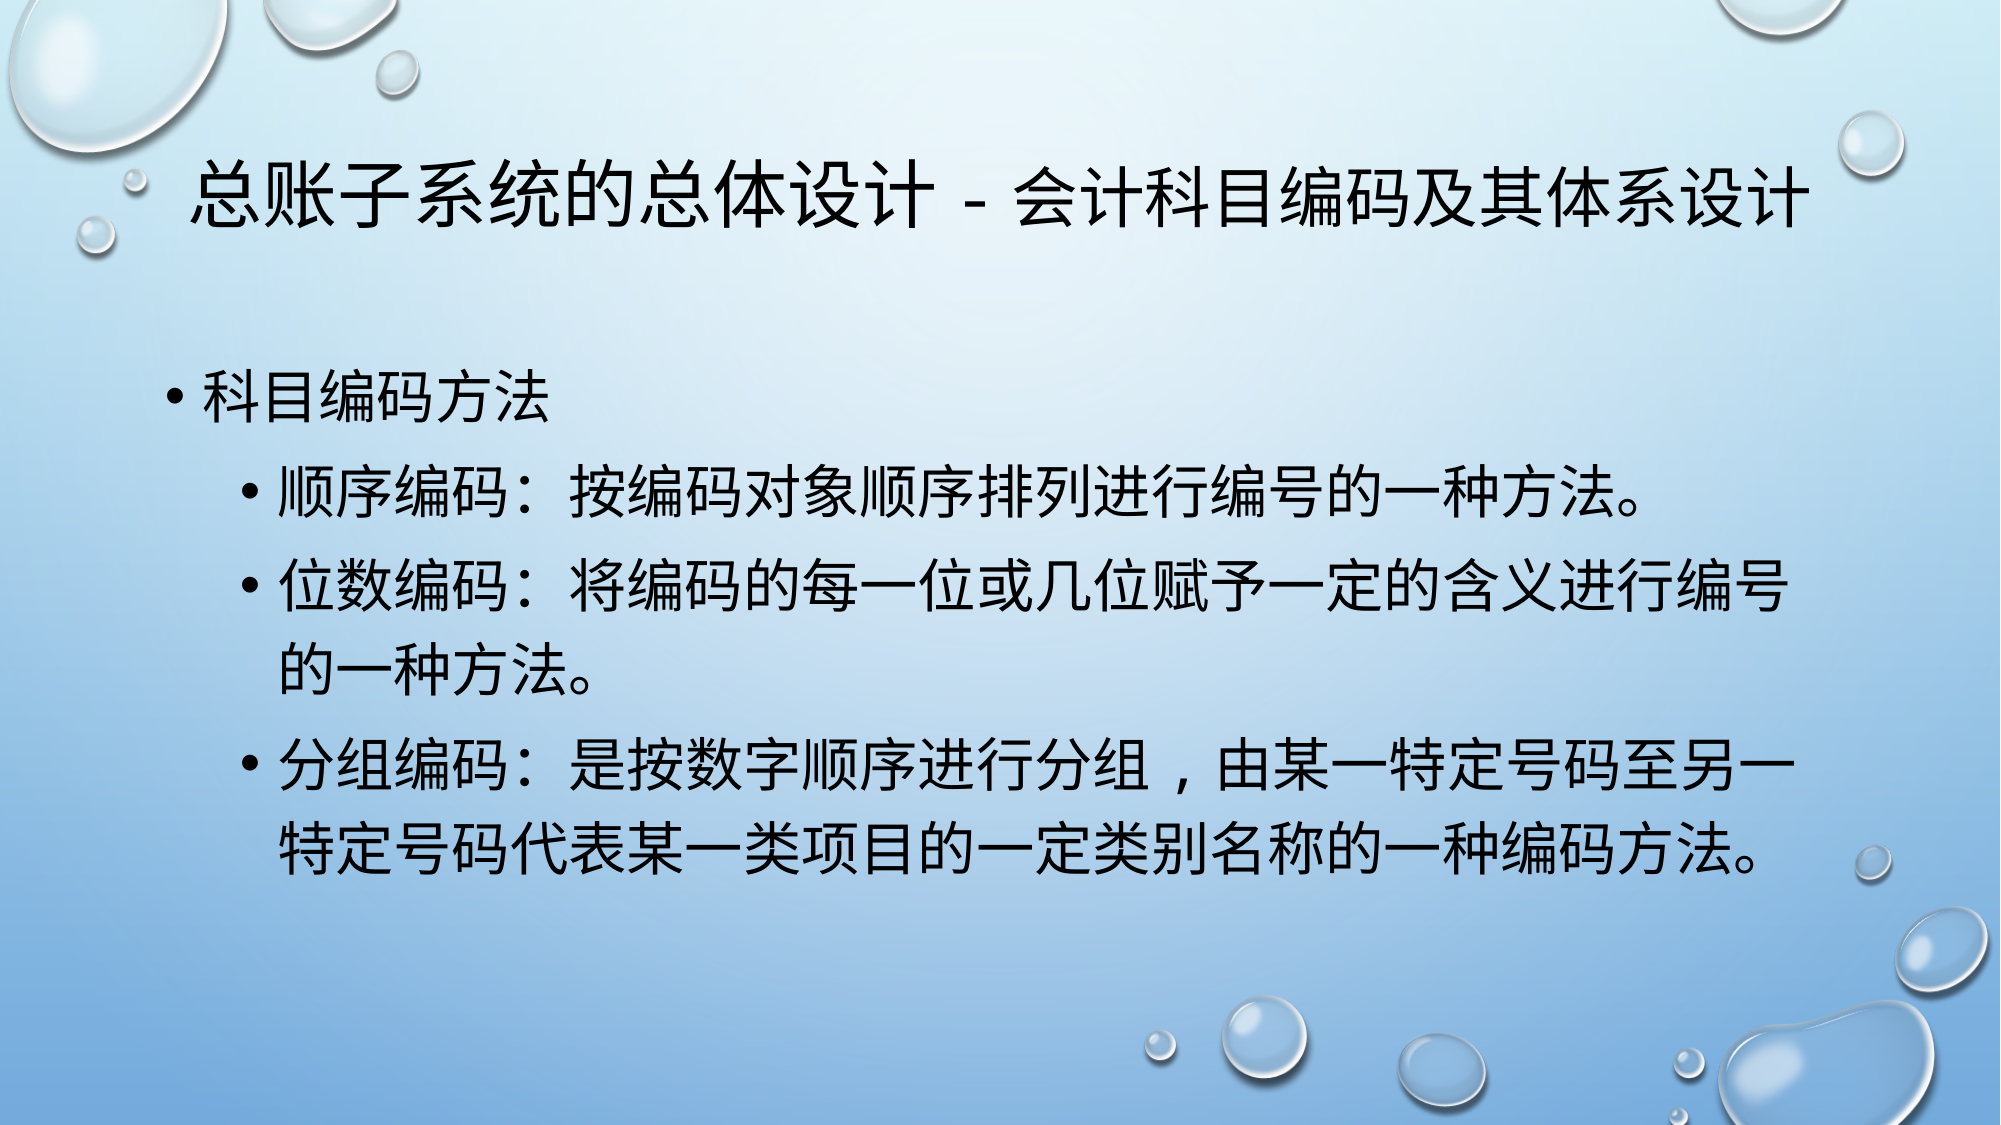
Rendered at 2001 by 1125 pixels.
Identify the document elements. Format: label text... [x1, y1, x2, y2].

picture [0, 0, 2000, 1125]
title 总账子系统的总体设计-会计科目编码及其体系设计 [149, 67, 1851, 329]
list 科目编码方法 顺序编码：按编码对象顺序排列进行编号的一种方法。 位数编码：将编码的每一位或几位赋予一定的含义进行编号的一种方法。 分组编码：是按数字顺序进行分组,由某一特定号码至另一特定号码代表某一类项目的一定类别名称的一种编码方法。 [149, 339, 1850, 966]
